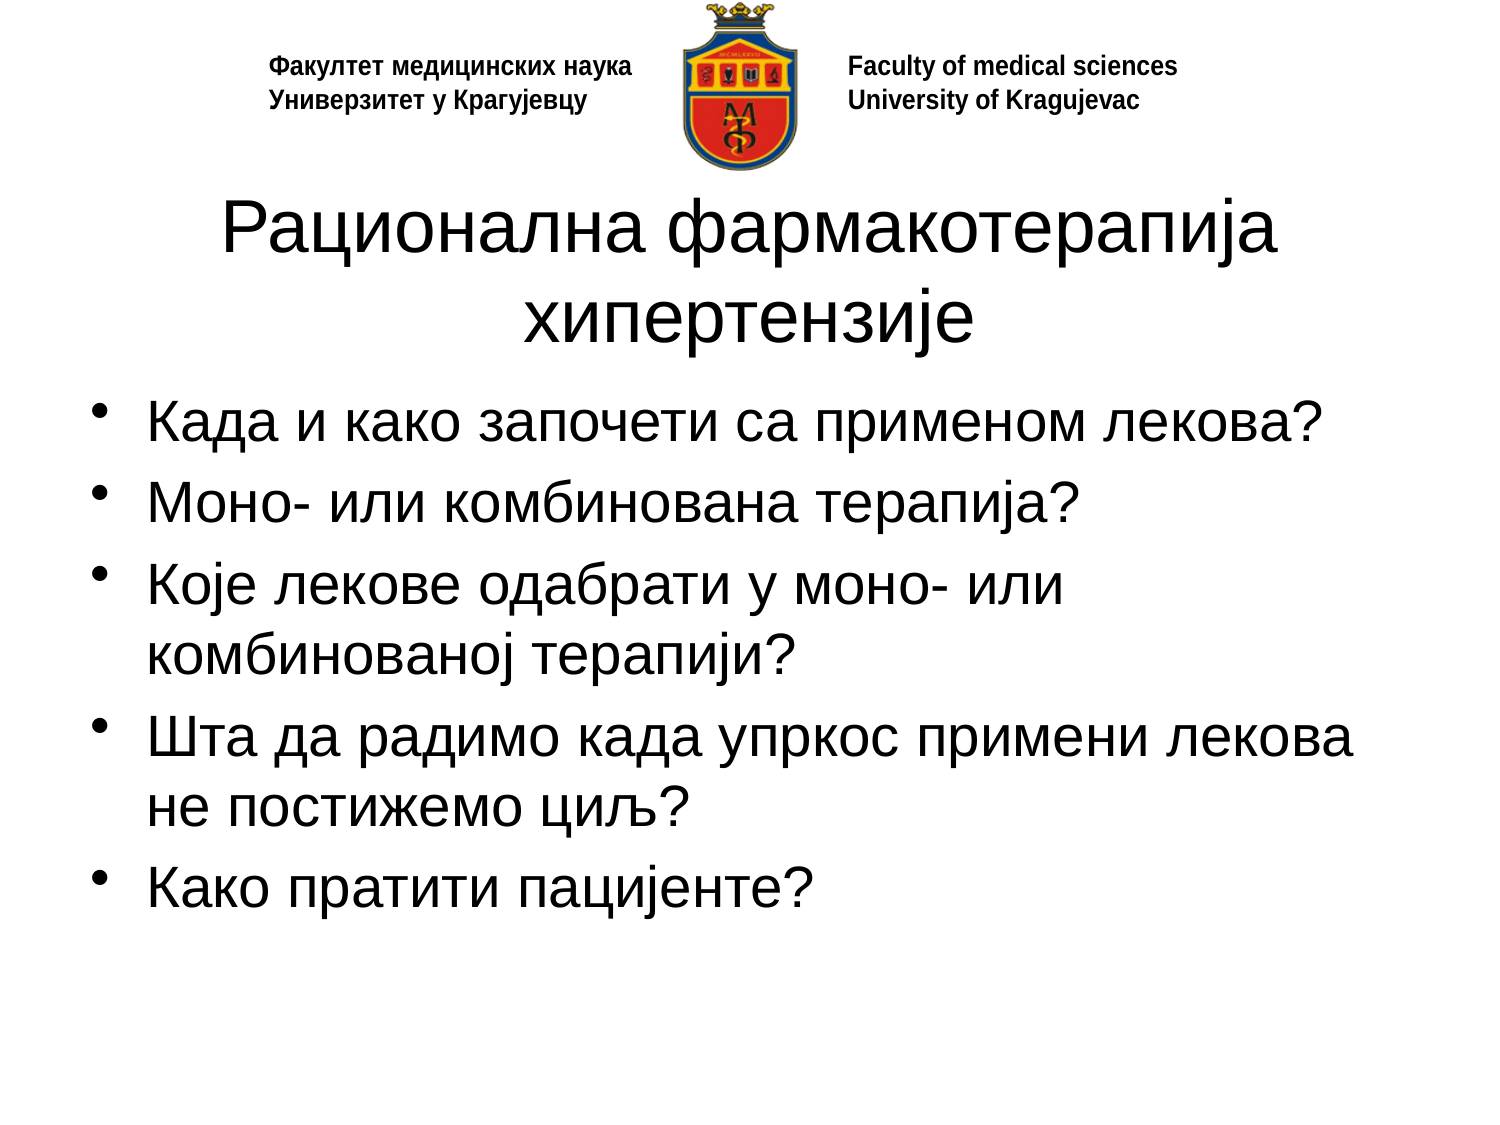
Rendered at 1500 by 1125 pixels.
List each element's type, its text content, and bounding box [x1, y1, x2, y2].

title Рационална фармакотерапија хипертензије [74, 173, 1426, 362]
list Када и како започети са применом лекова? Моно- или комбинована терапија? Које лекове одабрати у моно- или комбинованој терапији? Шта да радимо када упркос примени лекова не постижемо циљ? Како пратити пацијенте? [74, 374, 1426, 1118]
